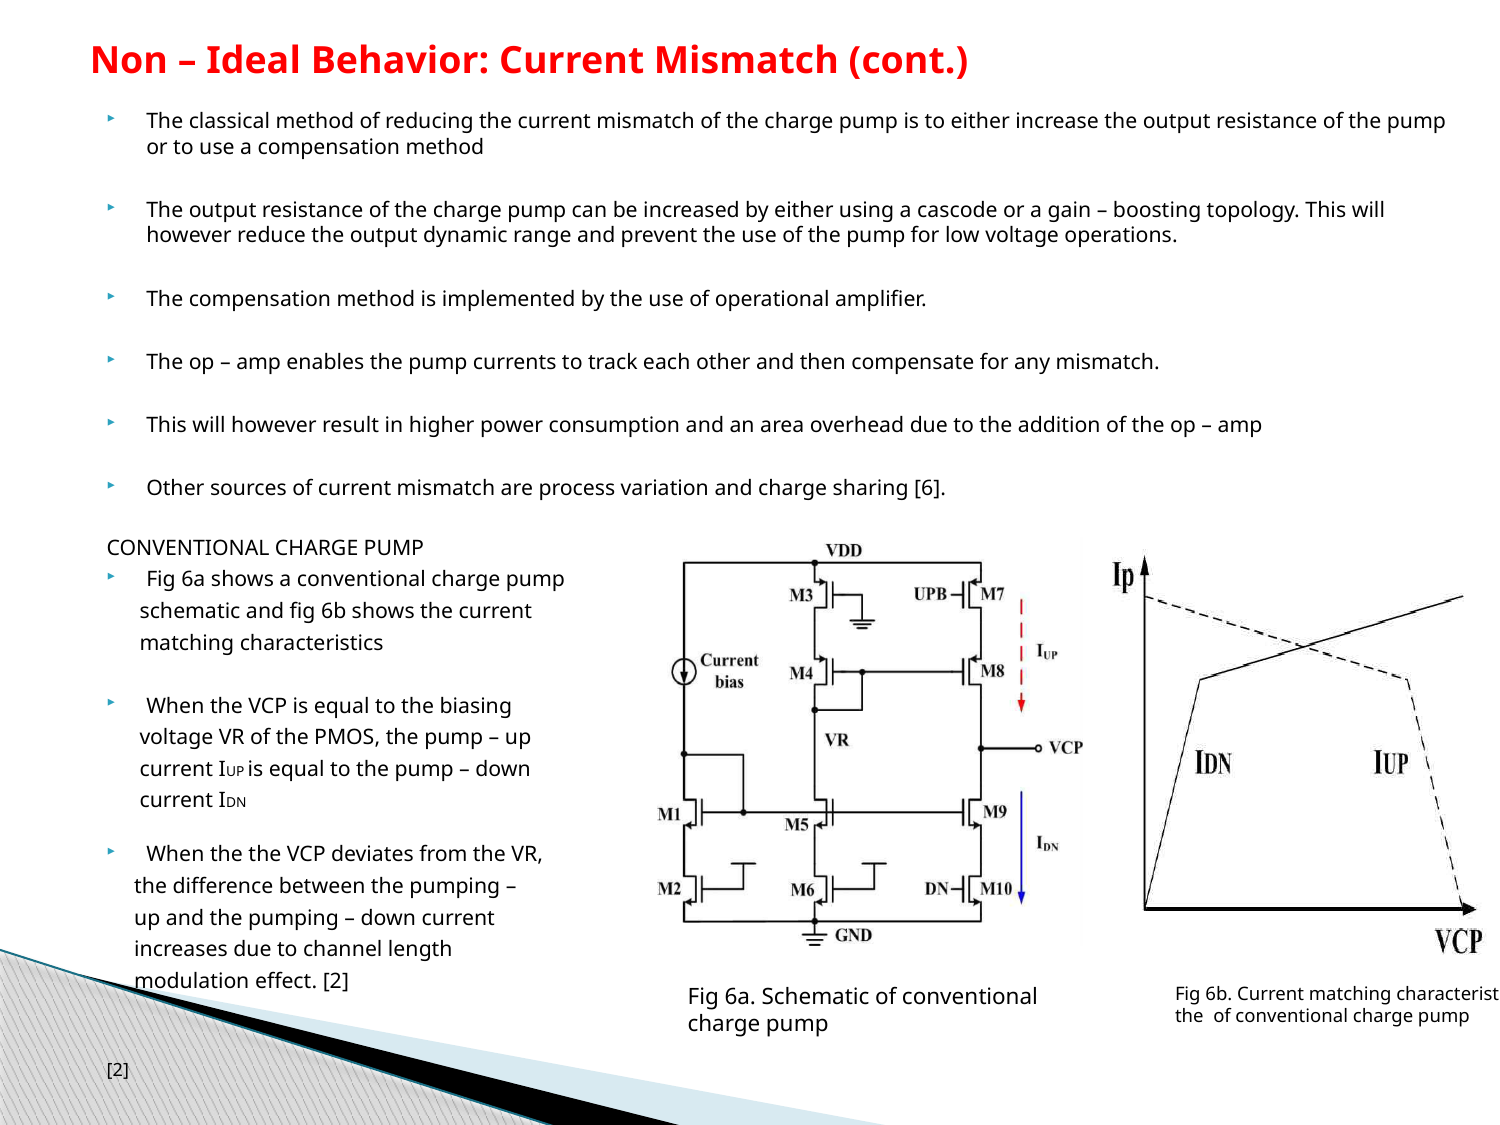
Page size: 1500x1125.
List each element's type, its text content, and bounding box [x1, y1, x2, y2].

text_box Fig 6b. Current matching characteristics the of conventional charge pump [1145, 974, 1500, 1057]
picture [1112, 549, 1487, 961]
picture [657, 537, 1084, 946]
text_box Fig 6a. Schematic of conventional charge pump [657, 974, 1070, 1044]
text_box The classical method of reducing the current mismatch of the charge pump is to either increase the output resistance of the pump or to use a compensation method The output resistance of the charge pump can be increased by either using a cascode or a gain – boosting topology. This will however reduce the output dynamic range and prevent the use of the pump for low voltage operations. The compensation method is implemented by the use of operational amplifier. The op – amp enables the pump currents to track each other and then compensate for any mismatch. This will however result in higher power consumption and an area overhead due to the addition of the op – amp Other sources of current mismatch are process variation and charge sharing [6]. CONVENTIONAL CHARGE PUMP Fig 6a shows a conventional charge pump schematic and fig 6b shows the current matching characteristics When the VCP is equal to the biasing voltage VR of the PMOS, the pump – up current IUP is equal to the pump – down current IDN When the the VCP deviates from the VR, the difference between the pumping – up and the pumping – down current increases due to channel length modulation effect. [2] [2] [75, 99, 1463, 1125]
title Non – Ideal Behavior: Current Mismatch (cont.) [75, 24, 1425, 93]
